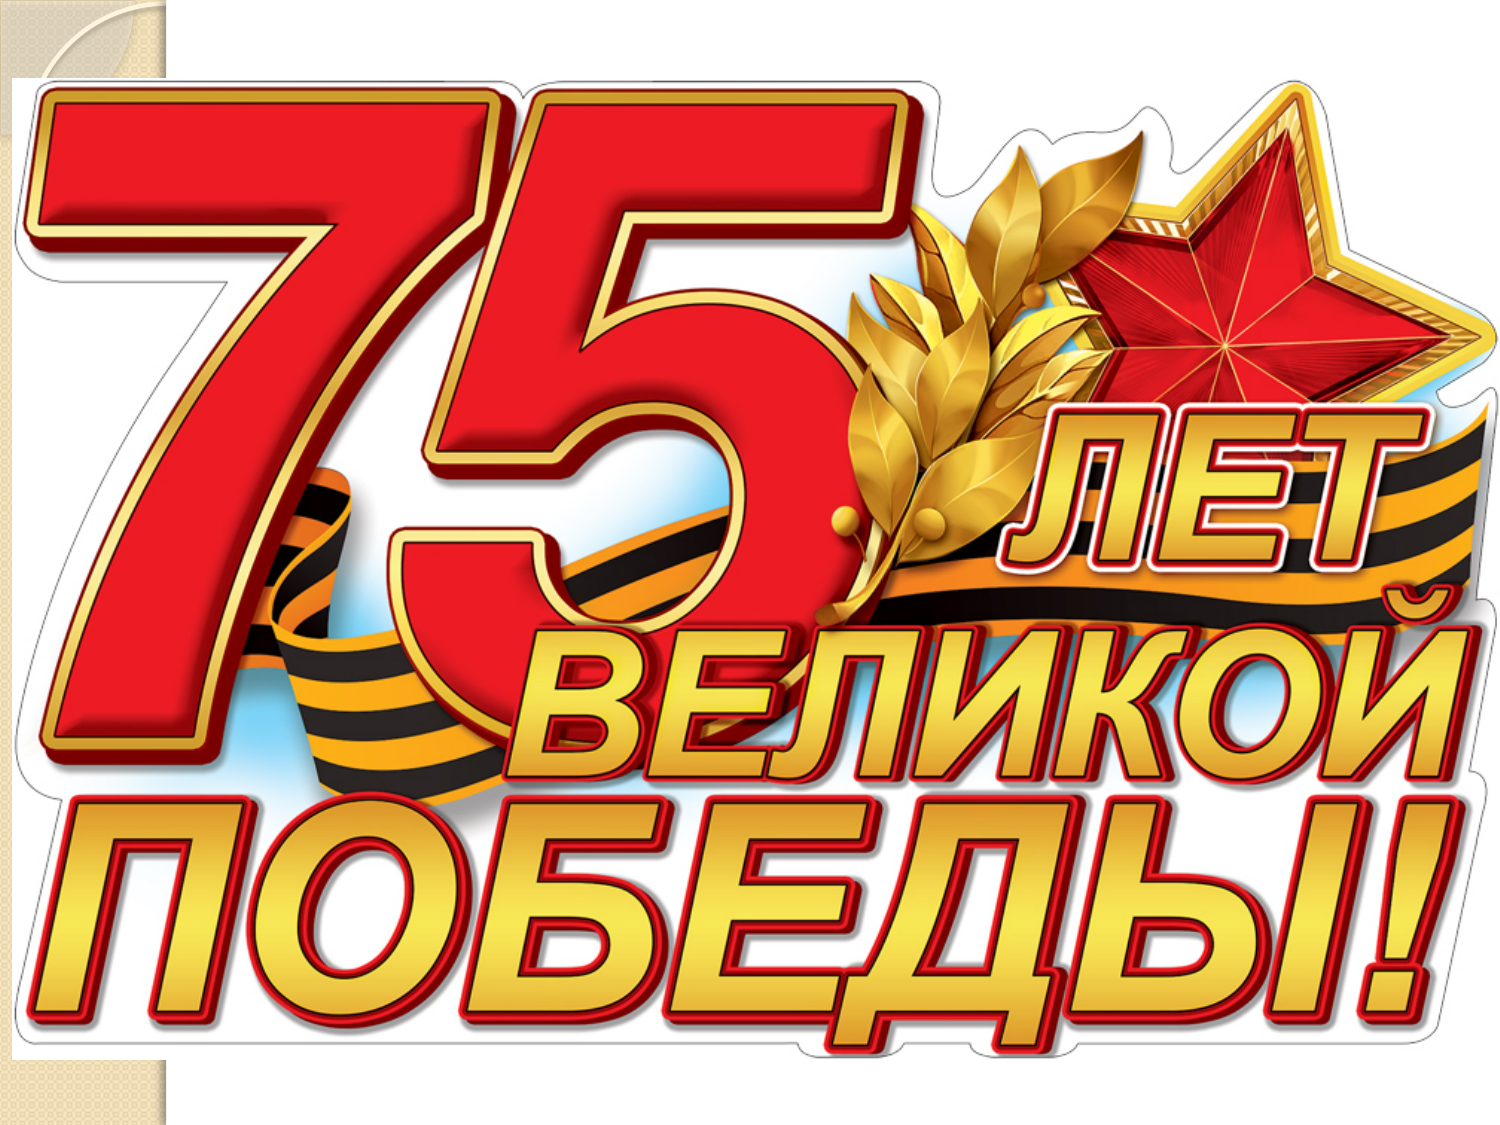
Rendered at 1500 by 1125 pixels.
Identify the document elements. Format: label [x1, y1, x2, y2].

list [12, 77, 1500, 1061]
